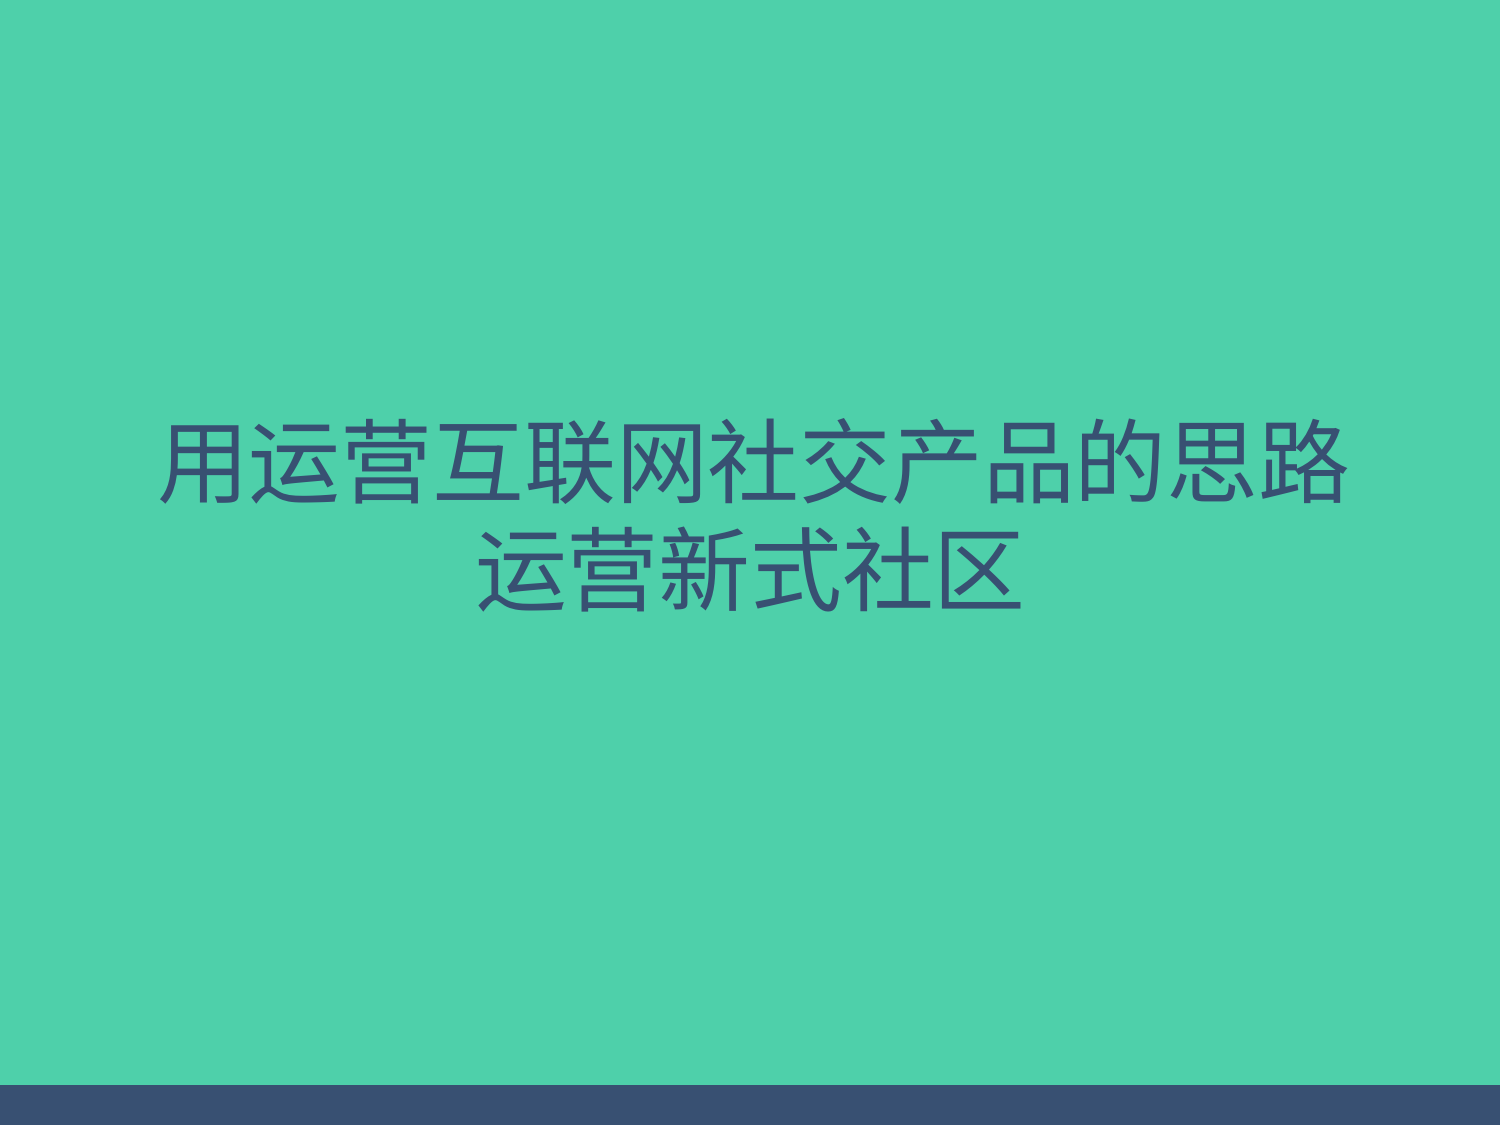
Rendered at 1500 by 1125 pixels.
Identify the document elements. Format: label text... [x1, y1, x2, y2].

text_box [0, 0, 1500, 1083]
text_box 运营新式社区 [475, 531, 1026, 631]
text_box 用运营互联网社交产品的思路 [157, 422, 1351, 522]
text_box [0, 1083, 1500, 1125]
